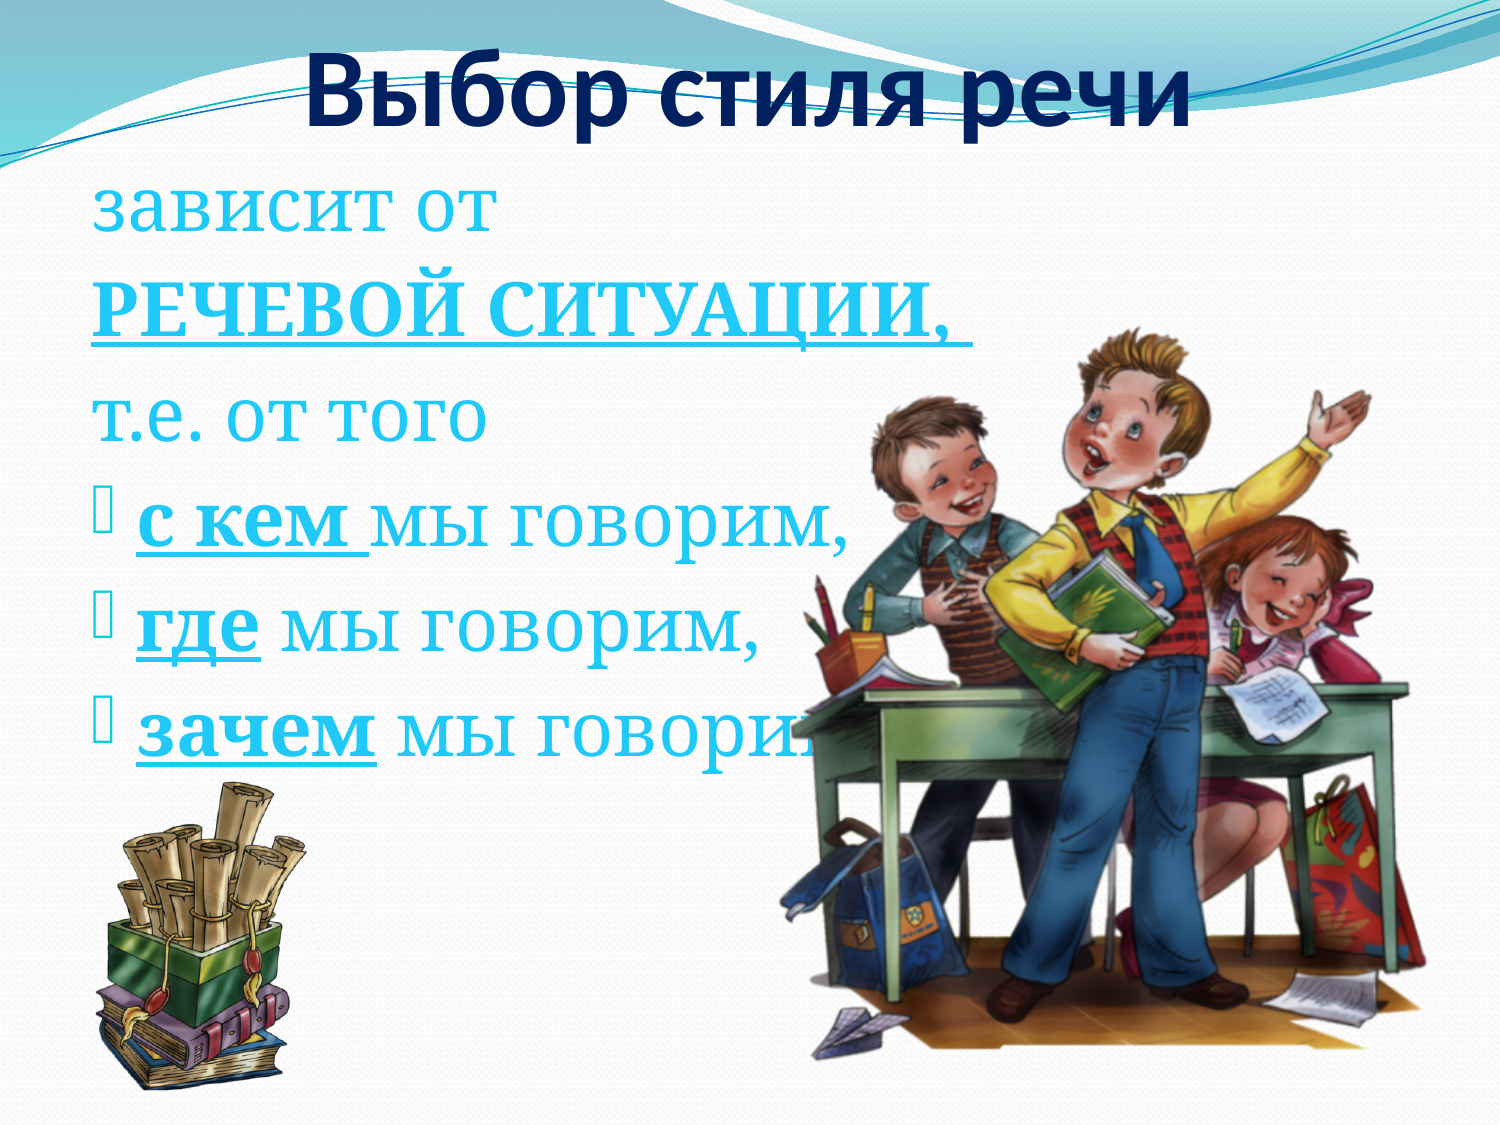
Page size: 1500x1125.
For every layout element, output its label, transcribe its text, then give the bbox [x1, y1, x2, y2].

picture [729, 290, 1474, 1082]
text_box ПОВЕСТВОВАНИЕ [722, 291, 729, 991]
text_box ПОВЕСТВОВАНИЕ [319, 752, 326, 991]
list зависит от РЕЧЕВОЙ СИТУАЦИИ, т.е. от того с кем мы говорим, где мы говорим, зачем мы говорим [76, 149, 1427, 991]
picture [76, 751, 319, 1112]
title Выбор стиля речи [75, 19, 1425, 149]
